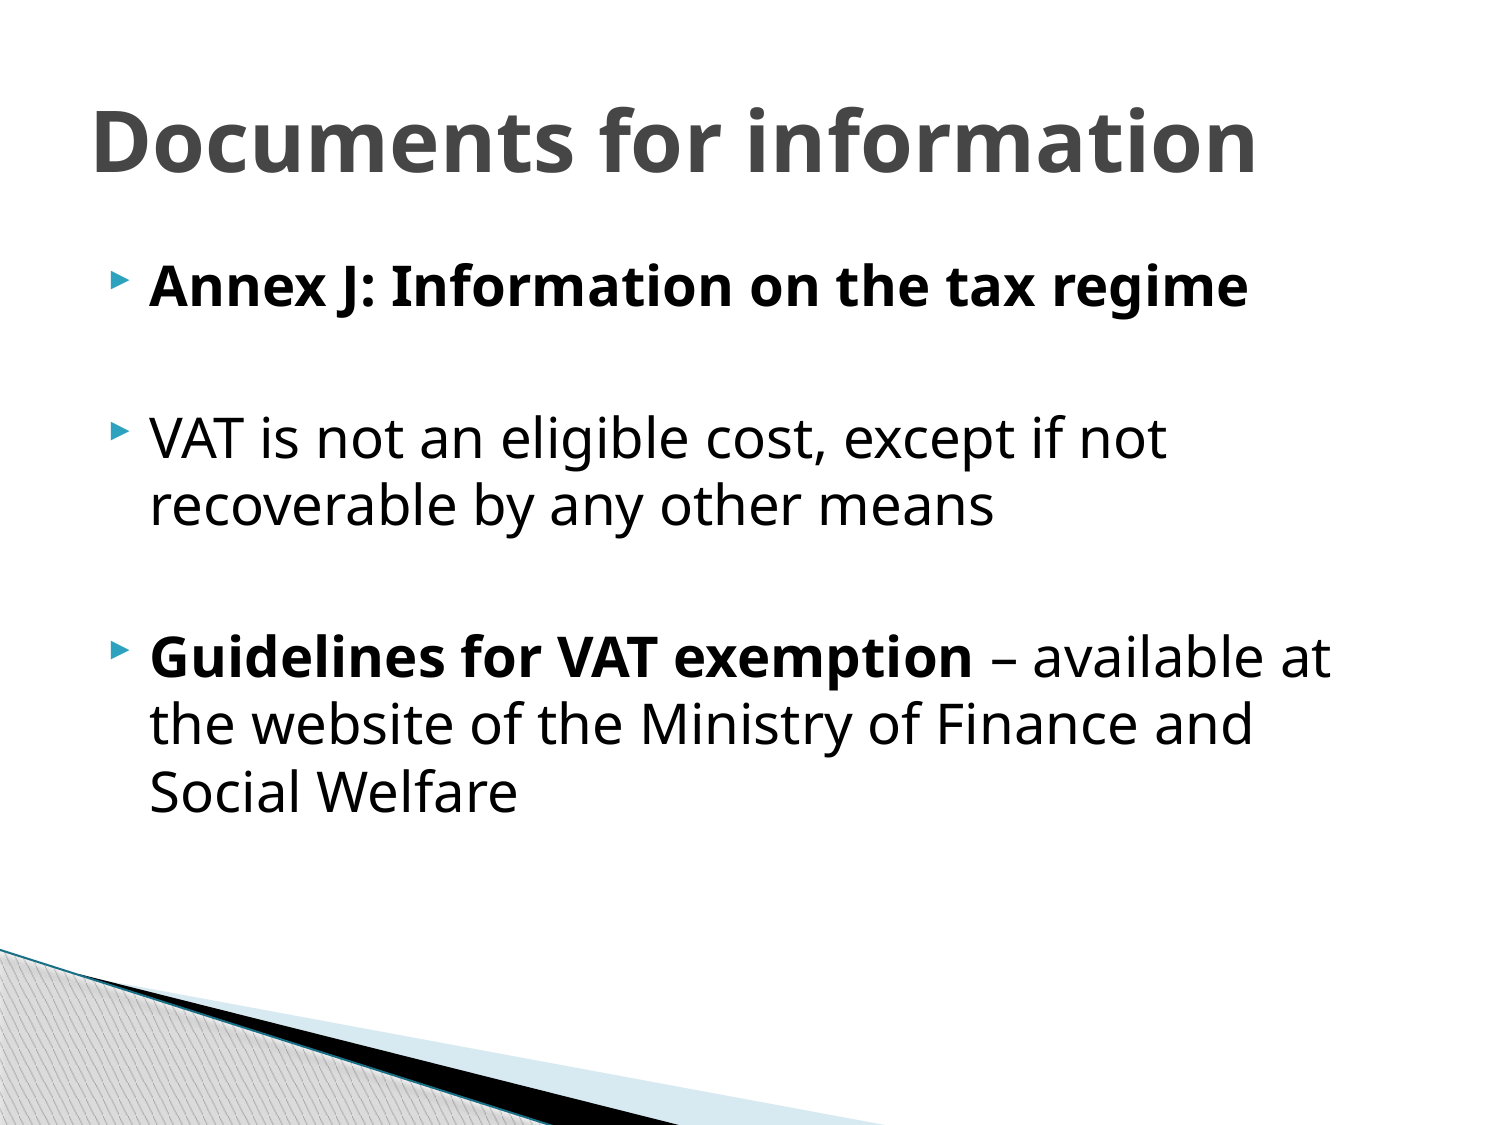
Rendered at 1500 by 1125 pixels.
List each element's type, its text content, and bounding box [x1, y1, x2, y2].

list Annex J: Information on the tax regime VAT is not an eligible cost, except if not recoverable by any other means Guidelines for VAT exemption – available at the website of the Ministry of Finance and Social Welfare [75, 243, 1425, 986]
title Documents for information [75, 45, 1425, 233]
